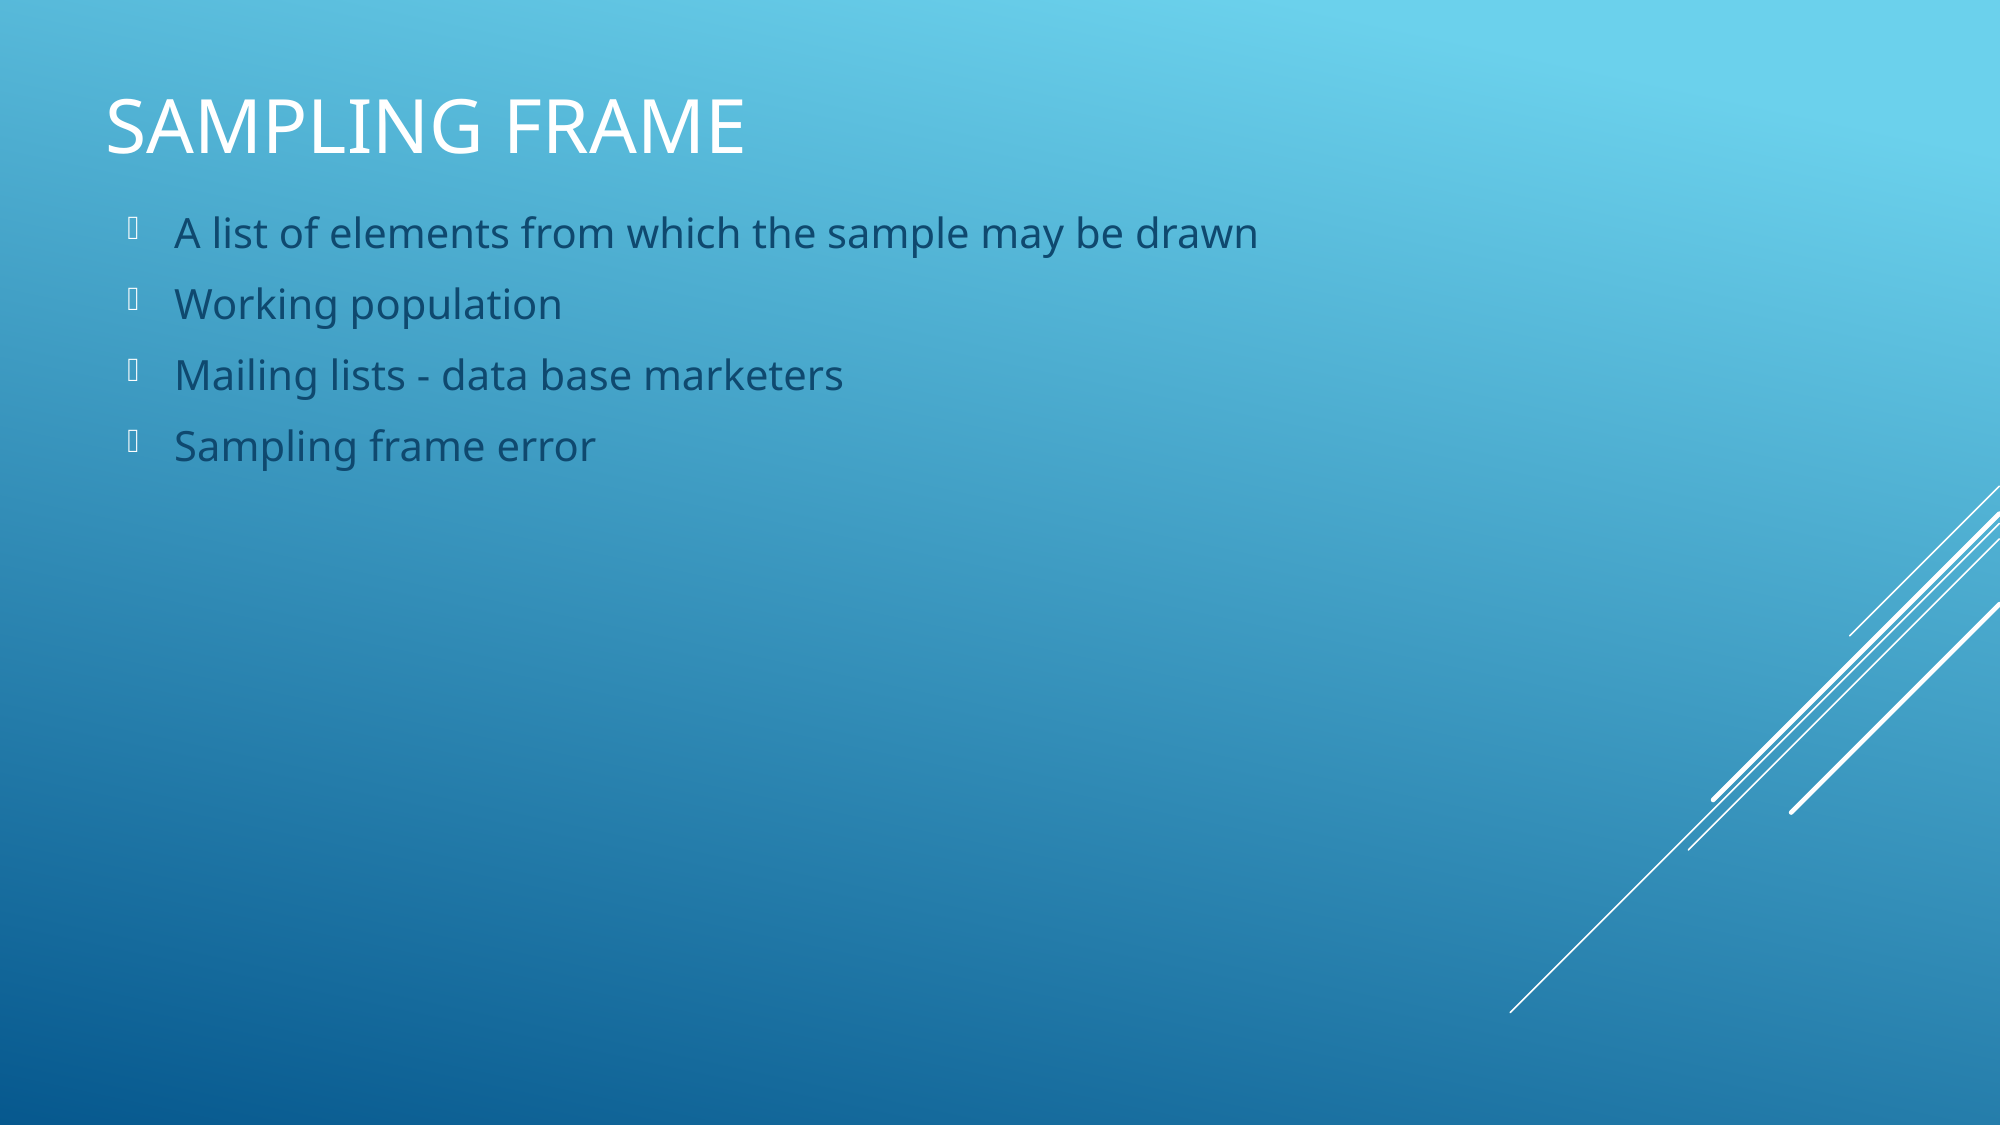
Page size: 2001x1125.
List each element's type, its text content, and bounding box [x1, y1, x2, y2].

title Sampling Frame [90, 0, 1491, 248]
list A list of elements from which the sample may be drawn Working population Mailing lists - data base marketers Sampling frame error [112, 112, 1513, 706]
